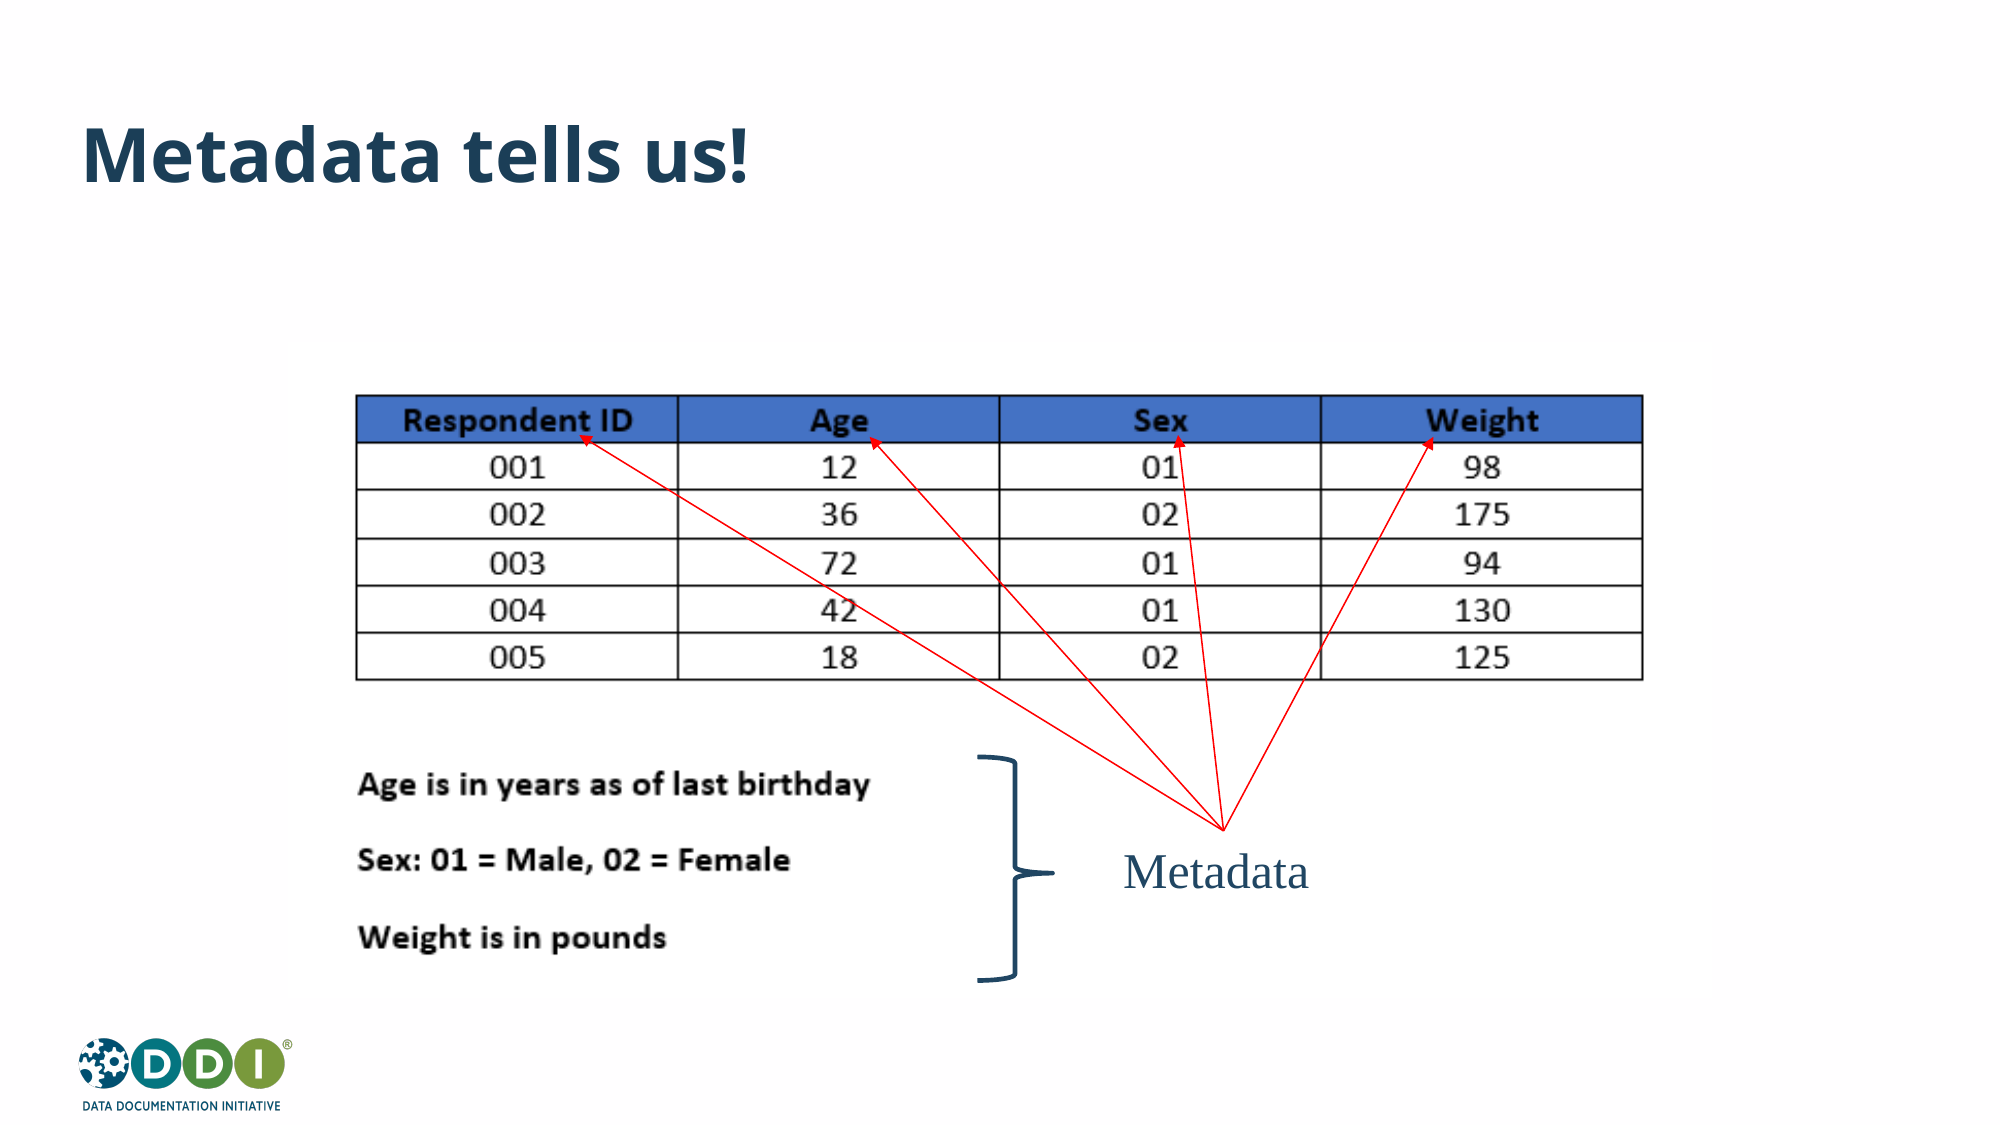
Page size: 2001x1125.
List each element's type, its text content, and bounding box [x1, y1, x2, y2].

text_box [1223, 436, 1434, 832]
picture [65, 1032, 305, 1115]
title Metadata tells us! [65, 59, 1916, 247]
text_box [869, 436, 1174, 832]
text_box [1177, 434, 1224, 832]
picture [287, 341, 1713, 998]
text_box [579, 434, 1172, 832]
